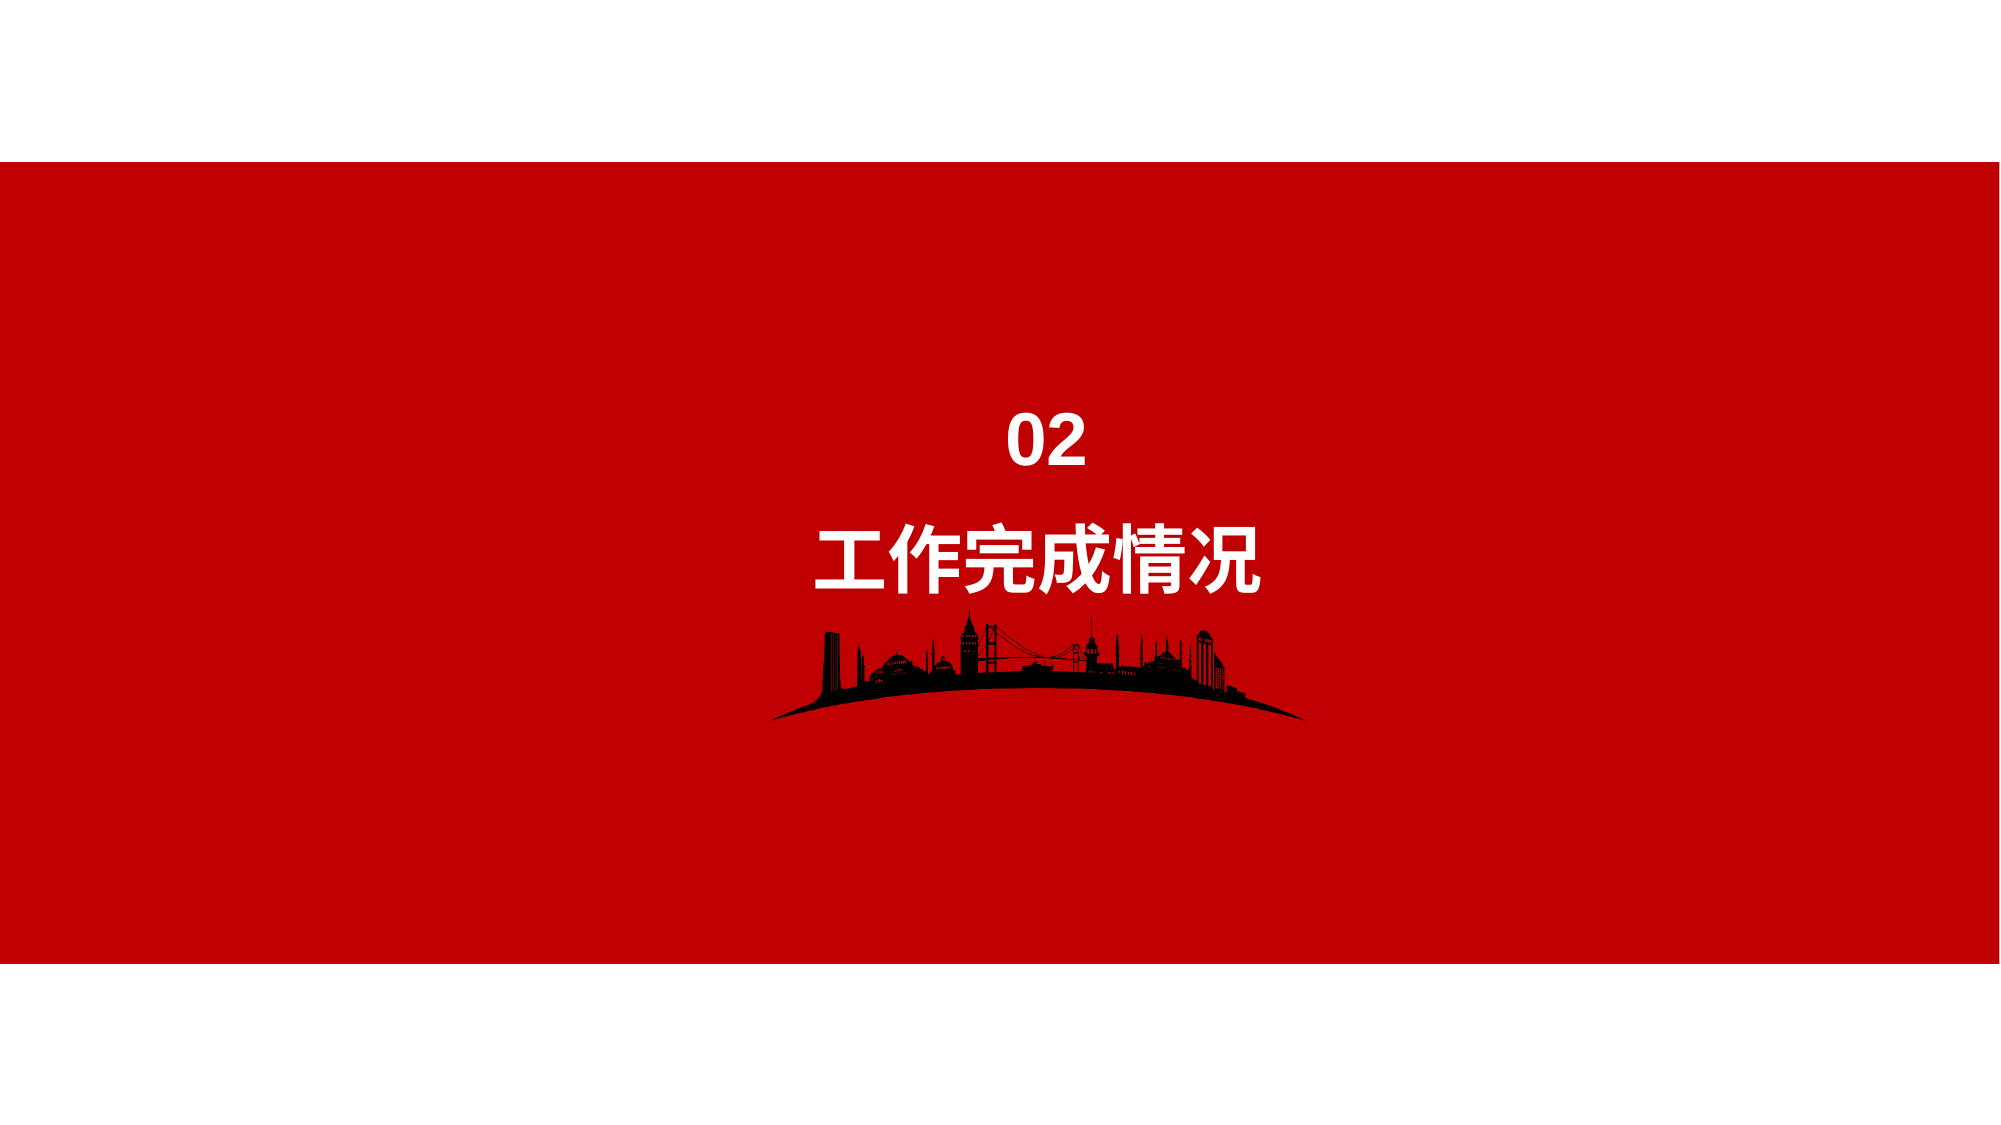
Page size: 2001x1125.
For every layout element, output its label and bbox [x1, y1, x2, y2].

text_box [584, 383, 1491, 596]
text_box [0, 161, 2000, 965]
picture [768, 609, 1306, 721]
